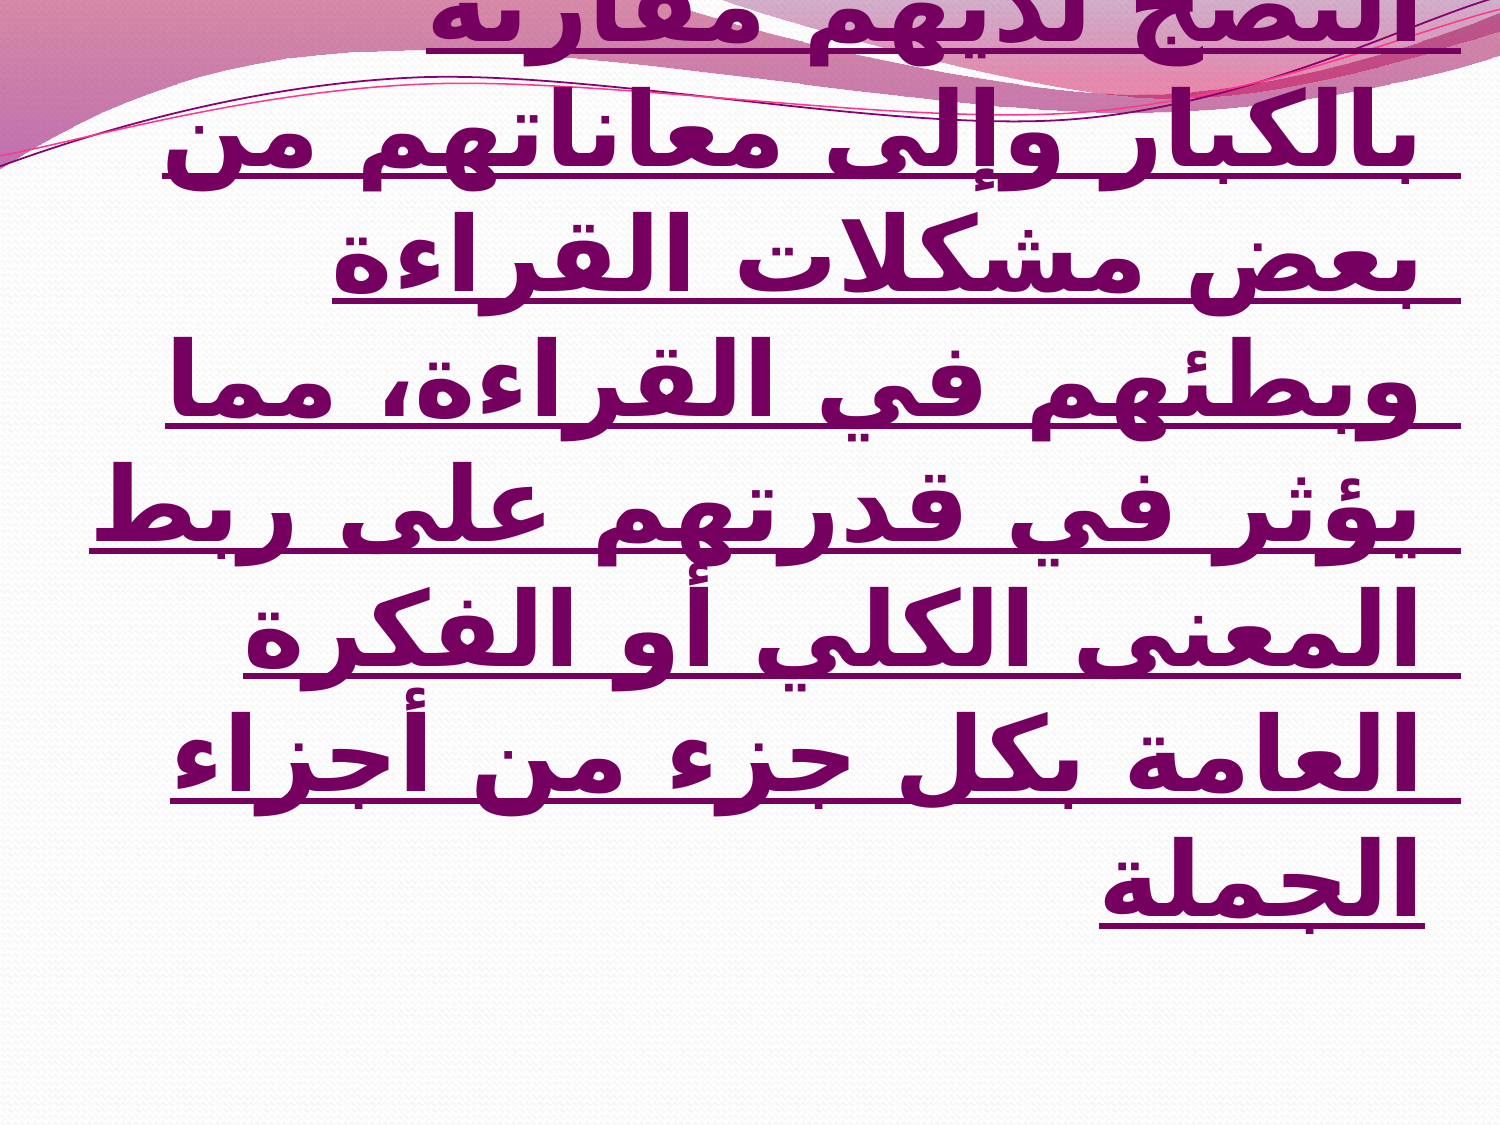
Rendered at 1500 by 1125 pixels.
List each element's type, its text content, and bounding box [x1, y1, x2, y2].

title الأطفال أقل قدرة من الراشدين في التعرف على الكلمة من خلال السياق ويرجع ذلك إلى نقص في النضج لديهم مقارنة بالكبار وإلى معاناتهم من بعض مشكلات القراءة وبطئهم في القراءة، مما يؤثر في قدرتهم على ربط المعنى الكلي أو الفكرة العامة بكل جزء من أجزاء الجملة [75, 164, 1425, 938]
